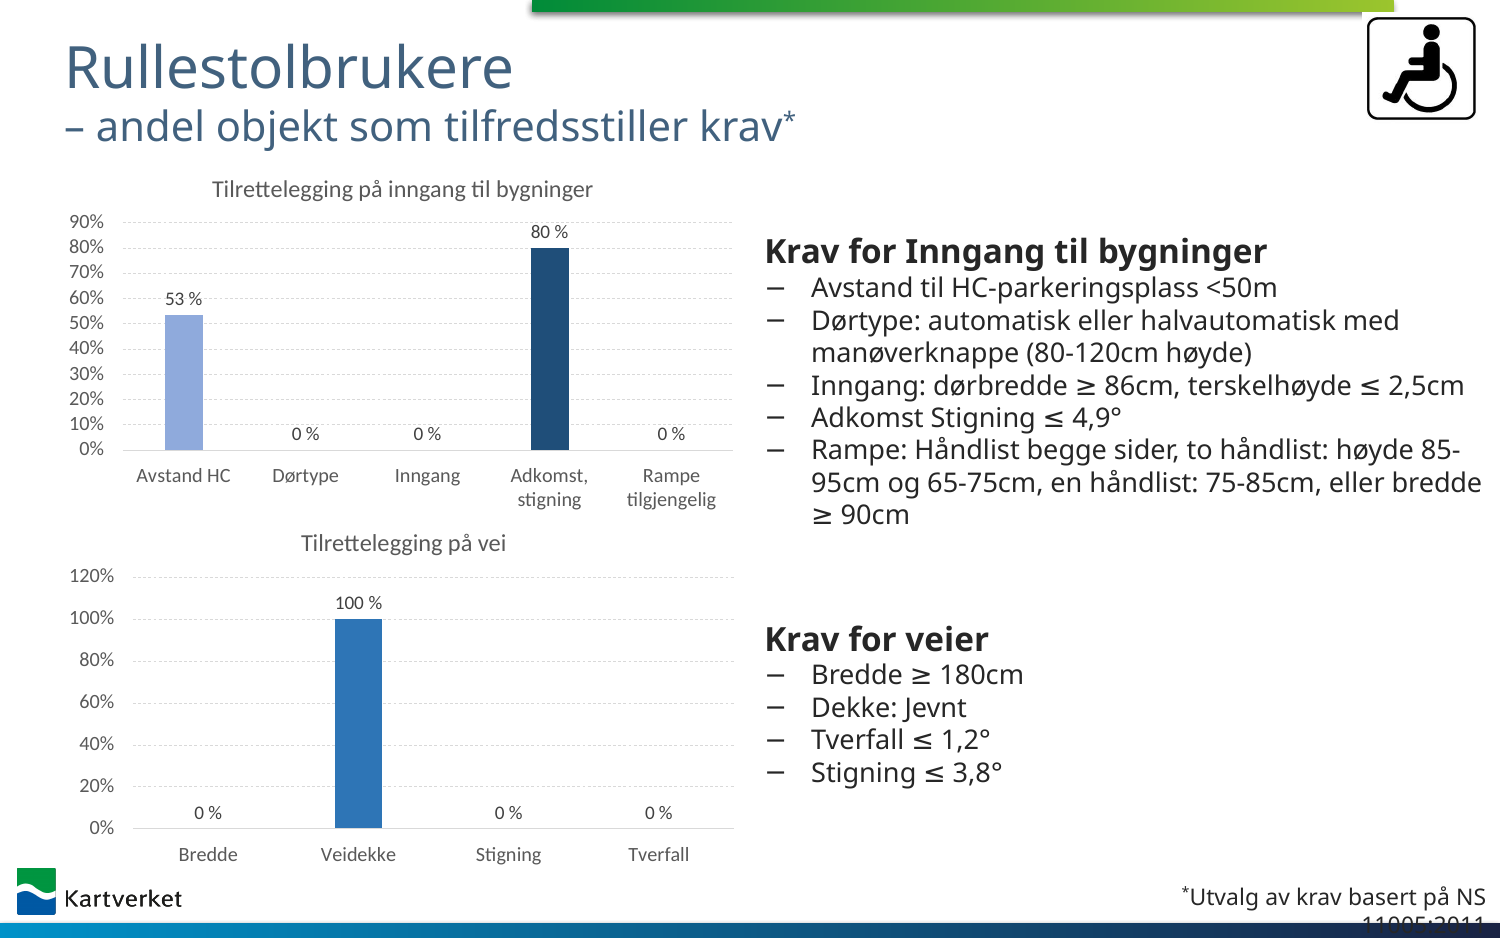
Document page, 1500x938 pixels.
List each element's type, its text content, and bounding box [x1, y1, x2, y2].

text_box *Utvalg av krav basert på NS 11005:2011 [1068, 873, 1500, 938]
text_box Krav for Inngang til bygninger Avstand til HC-parkeringsplass <50m Dørtype: automatisk eller halvautomatisk med manøverknappe (80-120cm høyde) Inngang: dørbredde ≥ 86cm, terskelhøyde ≤ 2,5cm Adkomst Stigning ≤ 4,9° Rampe: Håndlist begge sider, to håndlist: høyde 85-95cm og 65-75cm, en håndlist: 75-85cm, eller bredde ≥ 90cm [749, 223, 1500, 538]
picture [62, 166, 744, 519]
picture [62, 520, 746, 874]
text_box Rullestolbrukere – andel objekt som tilfredsstiller krav* [49, 25, 1431, 158]
picture [1362, 12, 1481, 126]
text_box Krav for veier Bredde ≥ 180cm Dekke: Jevnt Tverfall ≤ 1,2° Stigning ≤ 3,8° [749, 610, 1500, 795]
